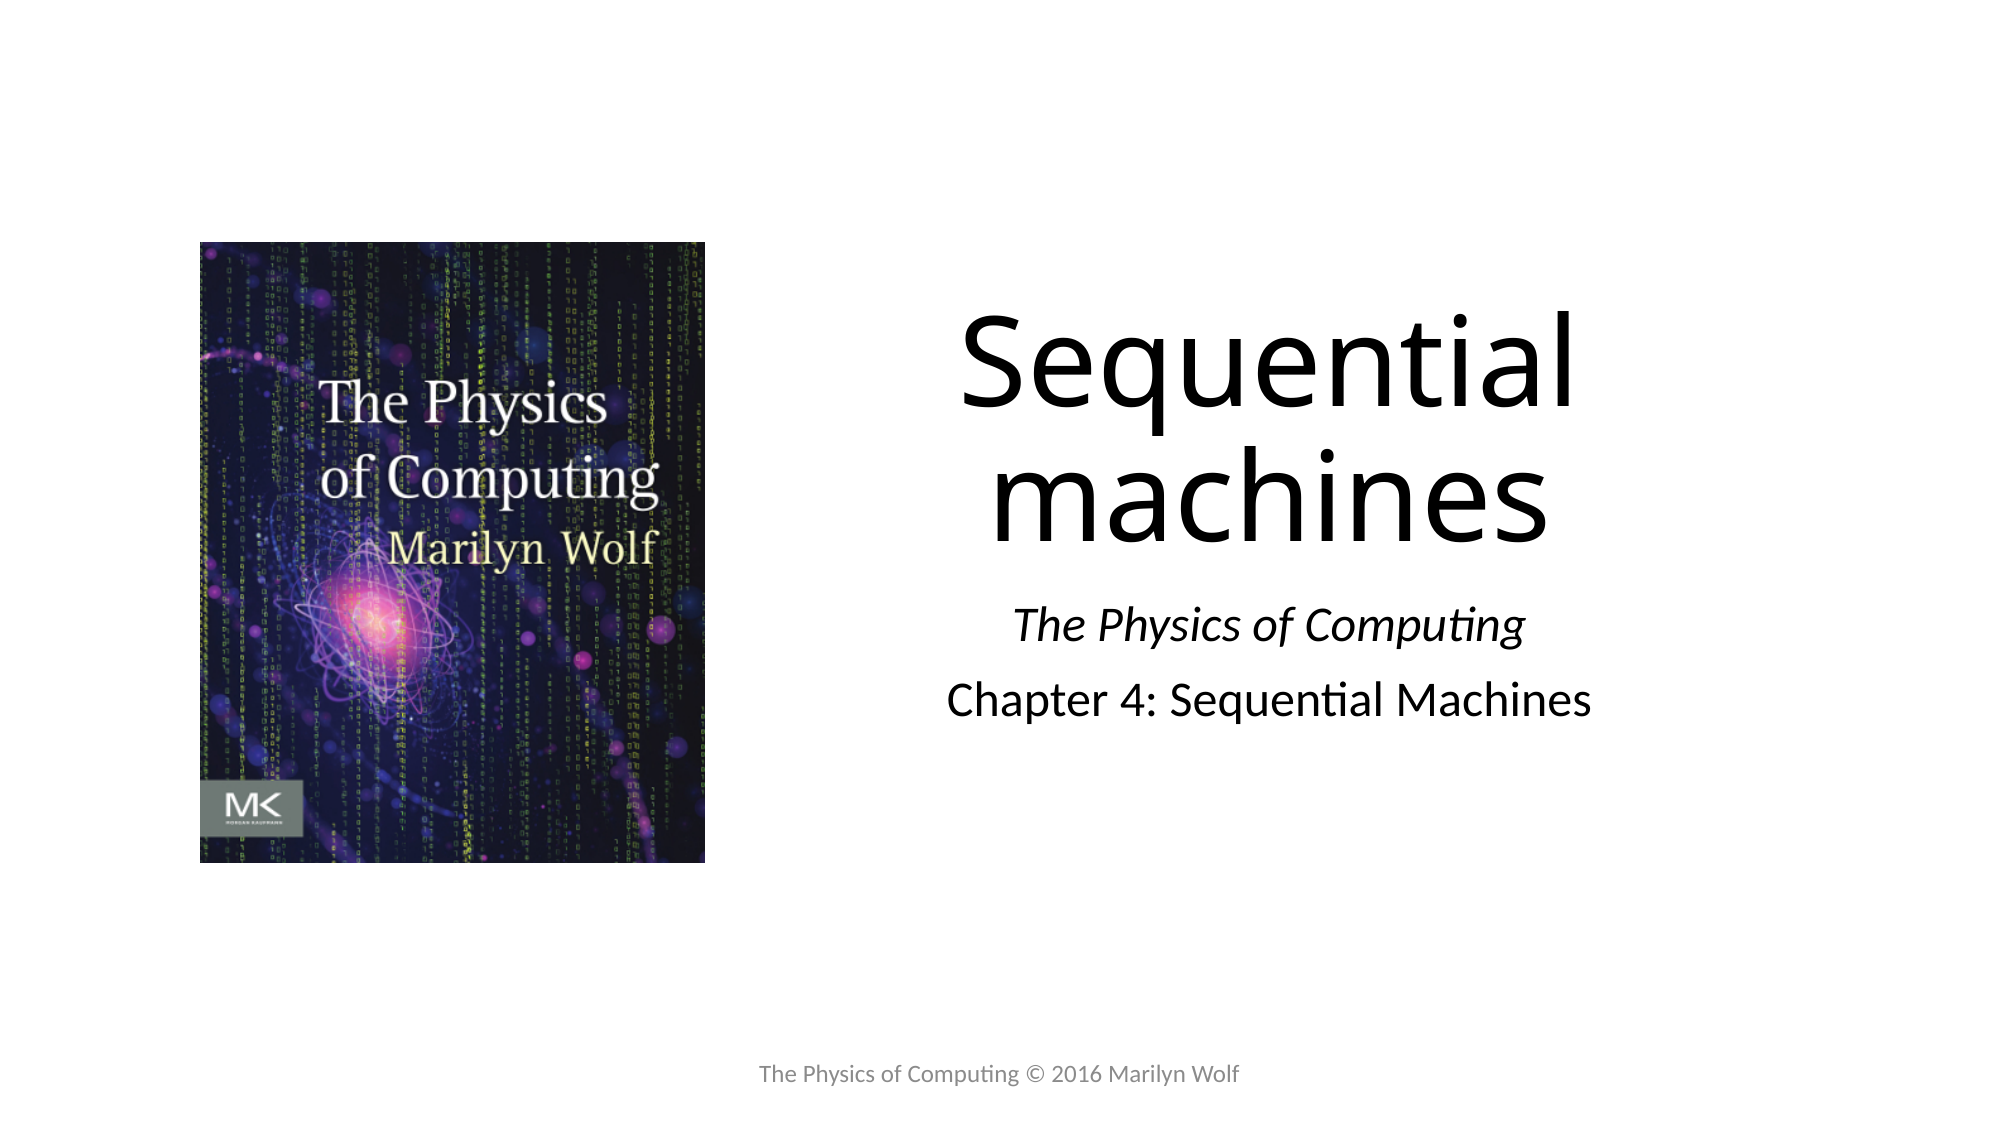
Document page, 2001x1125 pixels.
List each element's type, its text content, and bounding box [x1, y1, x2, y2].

footer The Physics of Computing © 2016 Marilyn Wolf [662, 1042, 1338, 1103]
subtitle The Physics of Computing Chapter 4: Sequential Machines [788, 590, 1750, 863]
title Sequential machines [788, 184, 1750, 576]
picture [200, 242, 705, 863]
